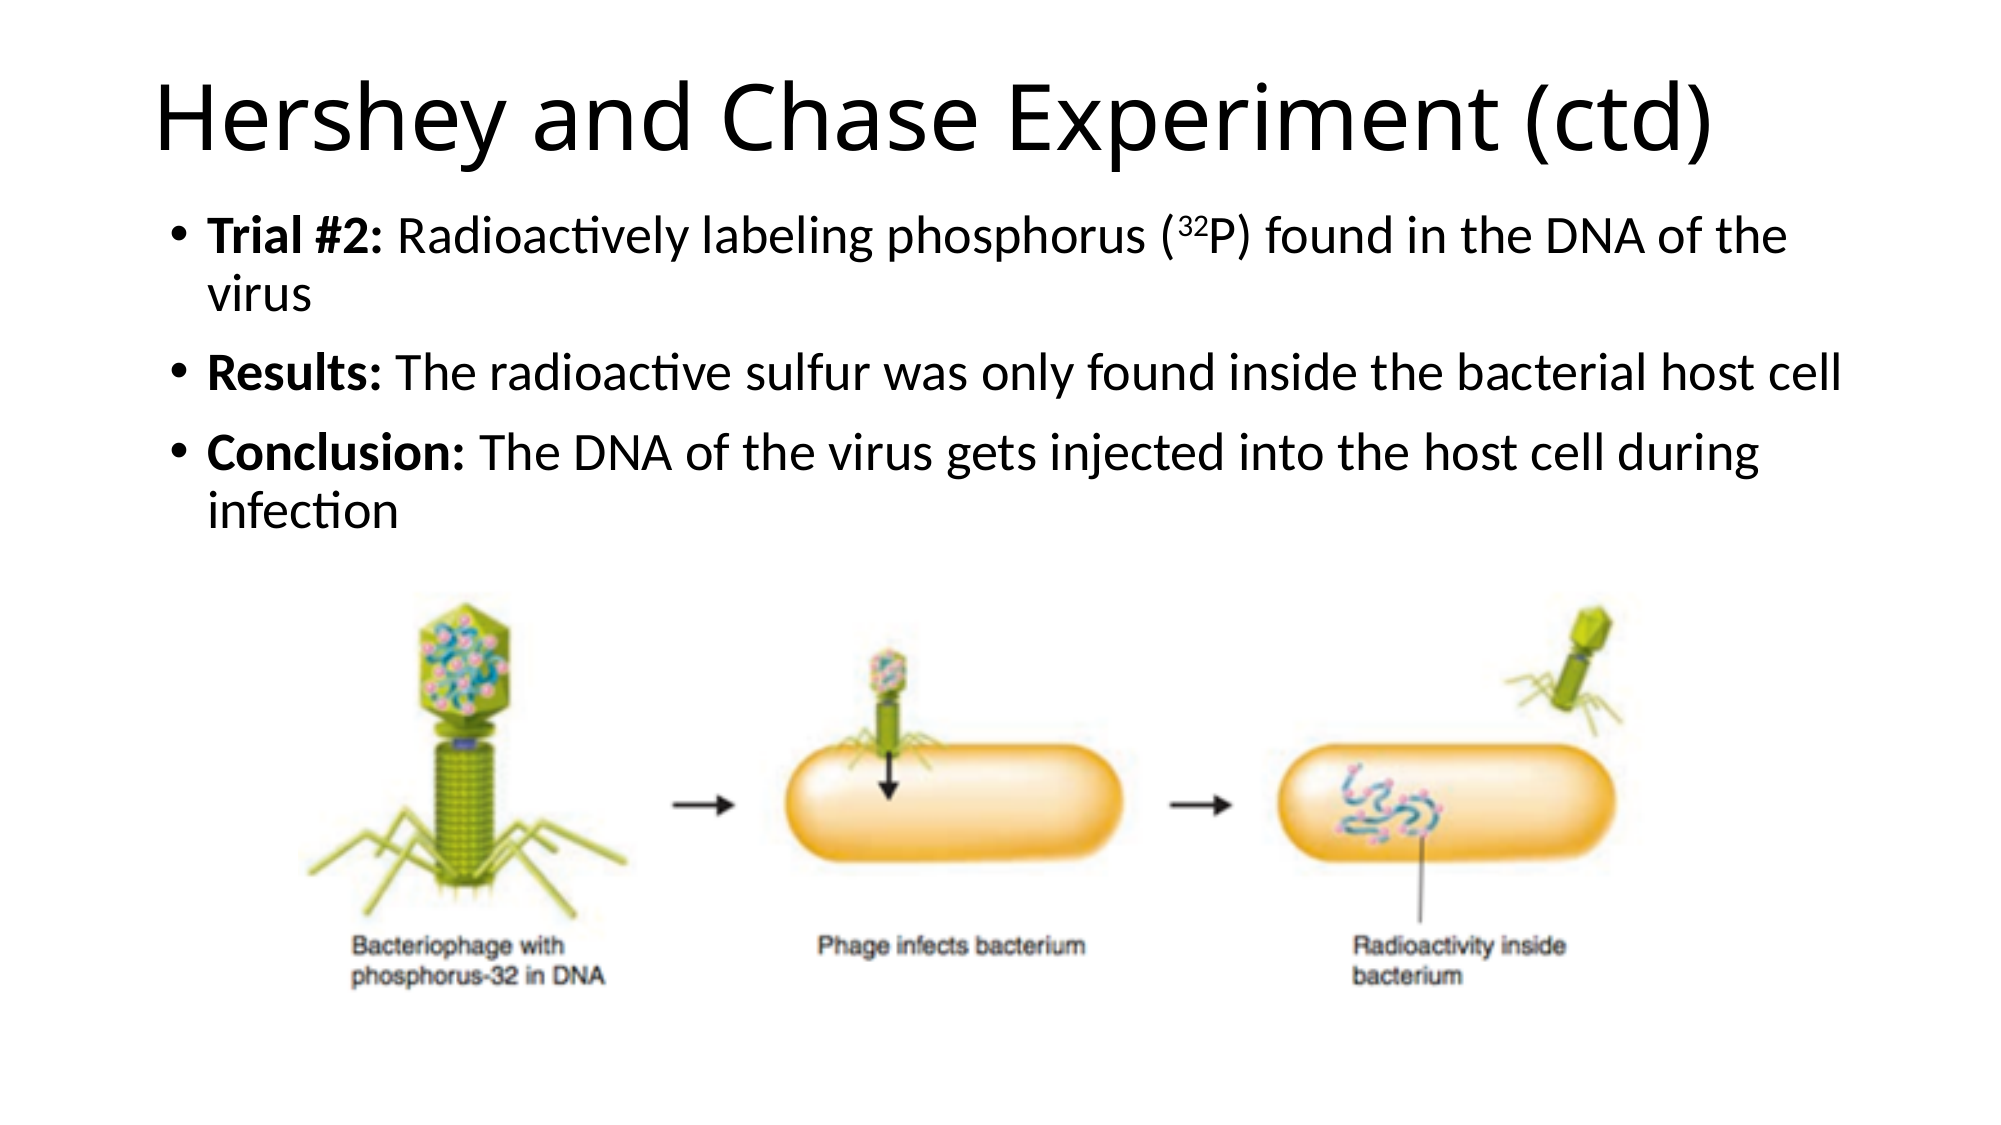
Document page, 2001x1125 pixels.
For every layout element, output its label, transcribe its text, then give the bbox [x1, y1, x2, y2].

title Hershey and Chase Experiment (ctd) [137, 12, 1863, 230]
picture [298, 570, 1657, 1029]
list Trial #2: Radioactively labeling phosphorus (32P) found in the DNA of the virus Results: The radioactive sulfur was only found inside the bacterial host cell Conclusion: The DNA of the virus gets injected into the host cell during infection [154, 198, 1880, 913]
